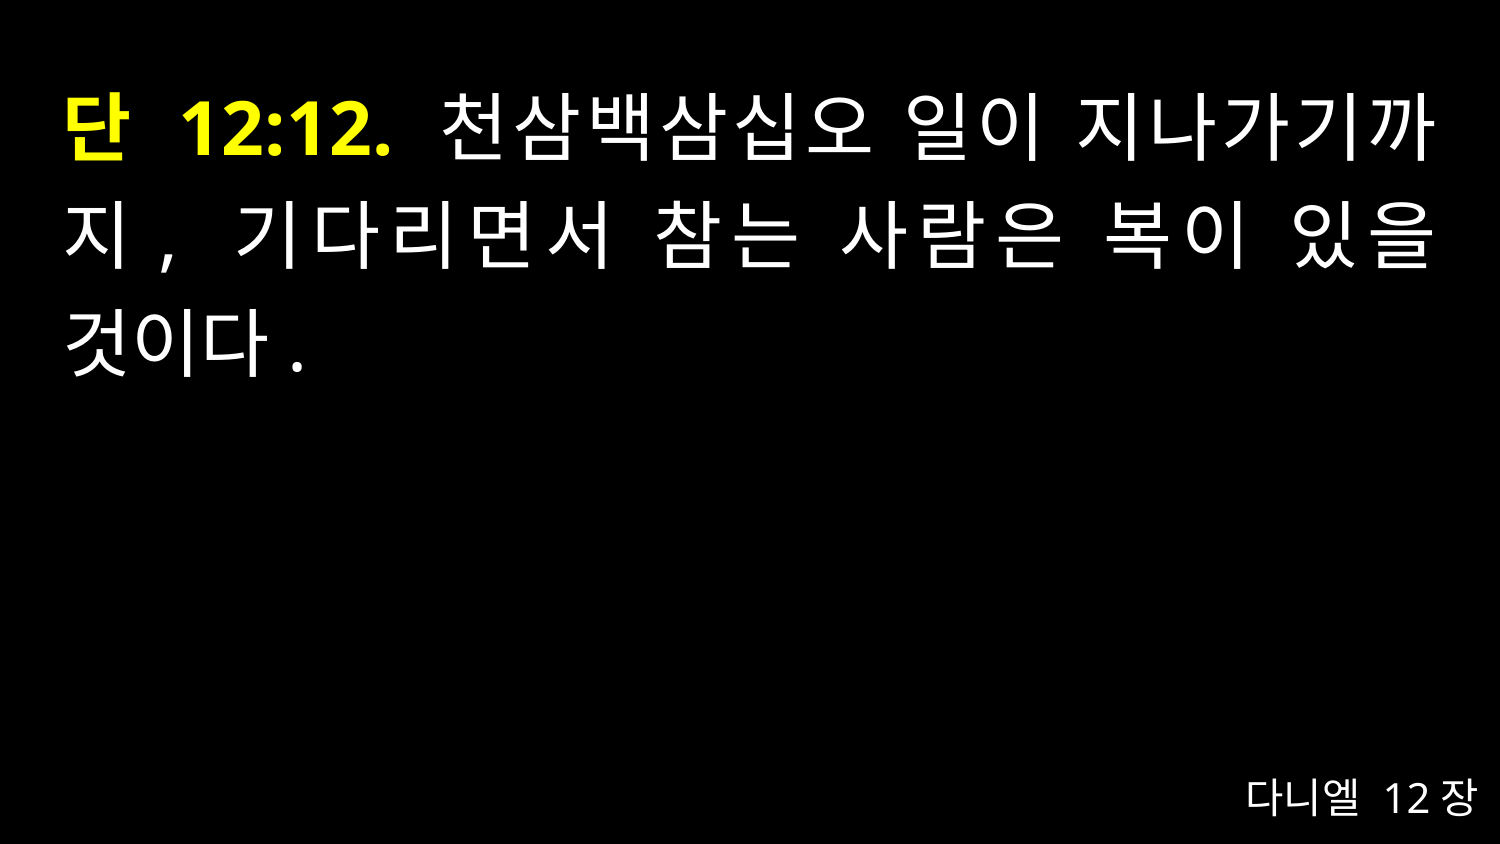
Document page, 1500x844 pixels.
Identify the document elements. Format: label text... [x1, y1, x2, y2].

subtitle 다니엘 12장 [916, 770, 1500, 844]
title 단 12:12. 천삼백삼십오 일이 지나가기까지, 기다리면서 참는 사람은 복이 있을 것이다. [0, 0, 1500, 844]
